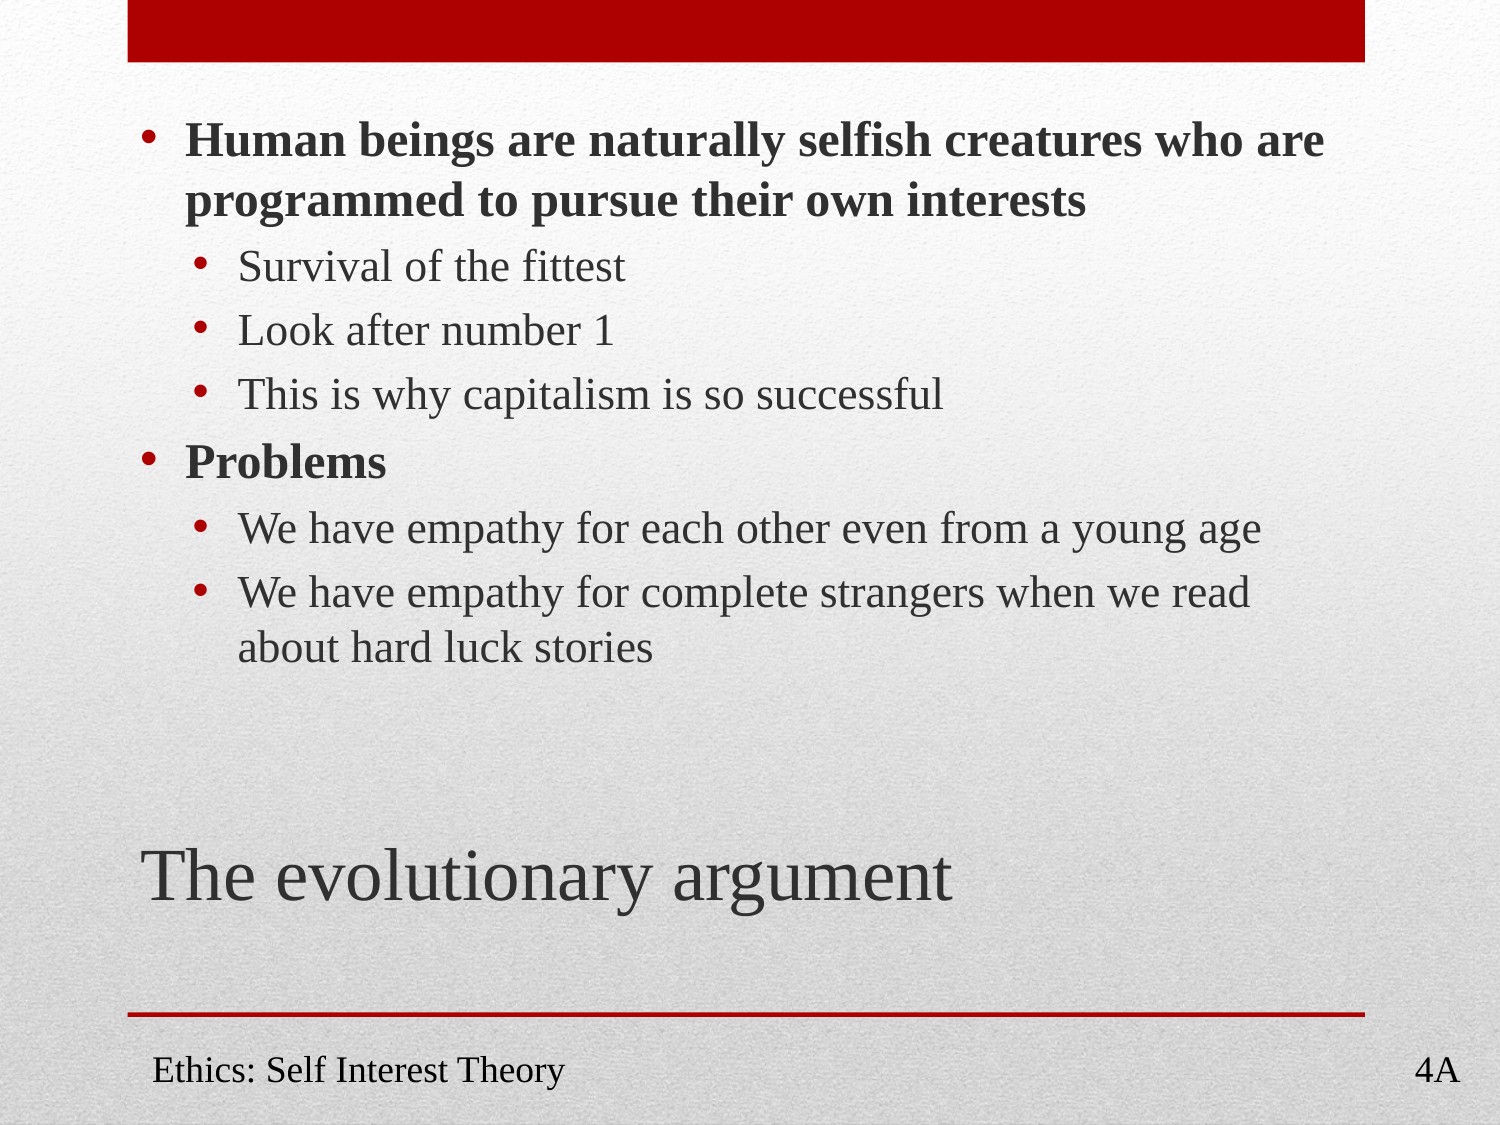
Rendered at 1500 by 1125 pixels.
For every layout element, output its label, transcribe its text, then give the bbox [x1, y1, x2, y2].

list Human beings are naturally selfish creatures who are programmed to pursue their own interests Survival of the fittest Look after number 1 This is why capitalism is so successful Problems We have empathy for each other even from a young age We have empathy for complete strangers when we read about hard luck stories [125, 112, 1363, 750]
title The evolutionary argument [125, 750, 1238, 1013]
